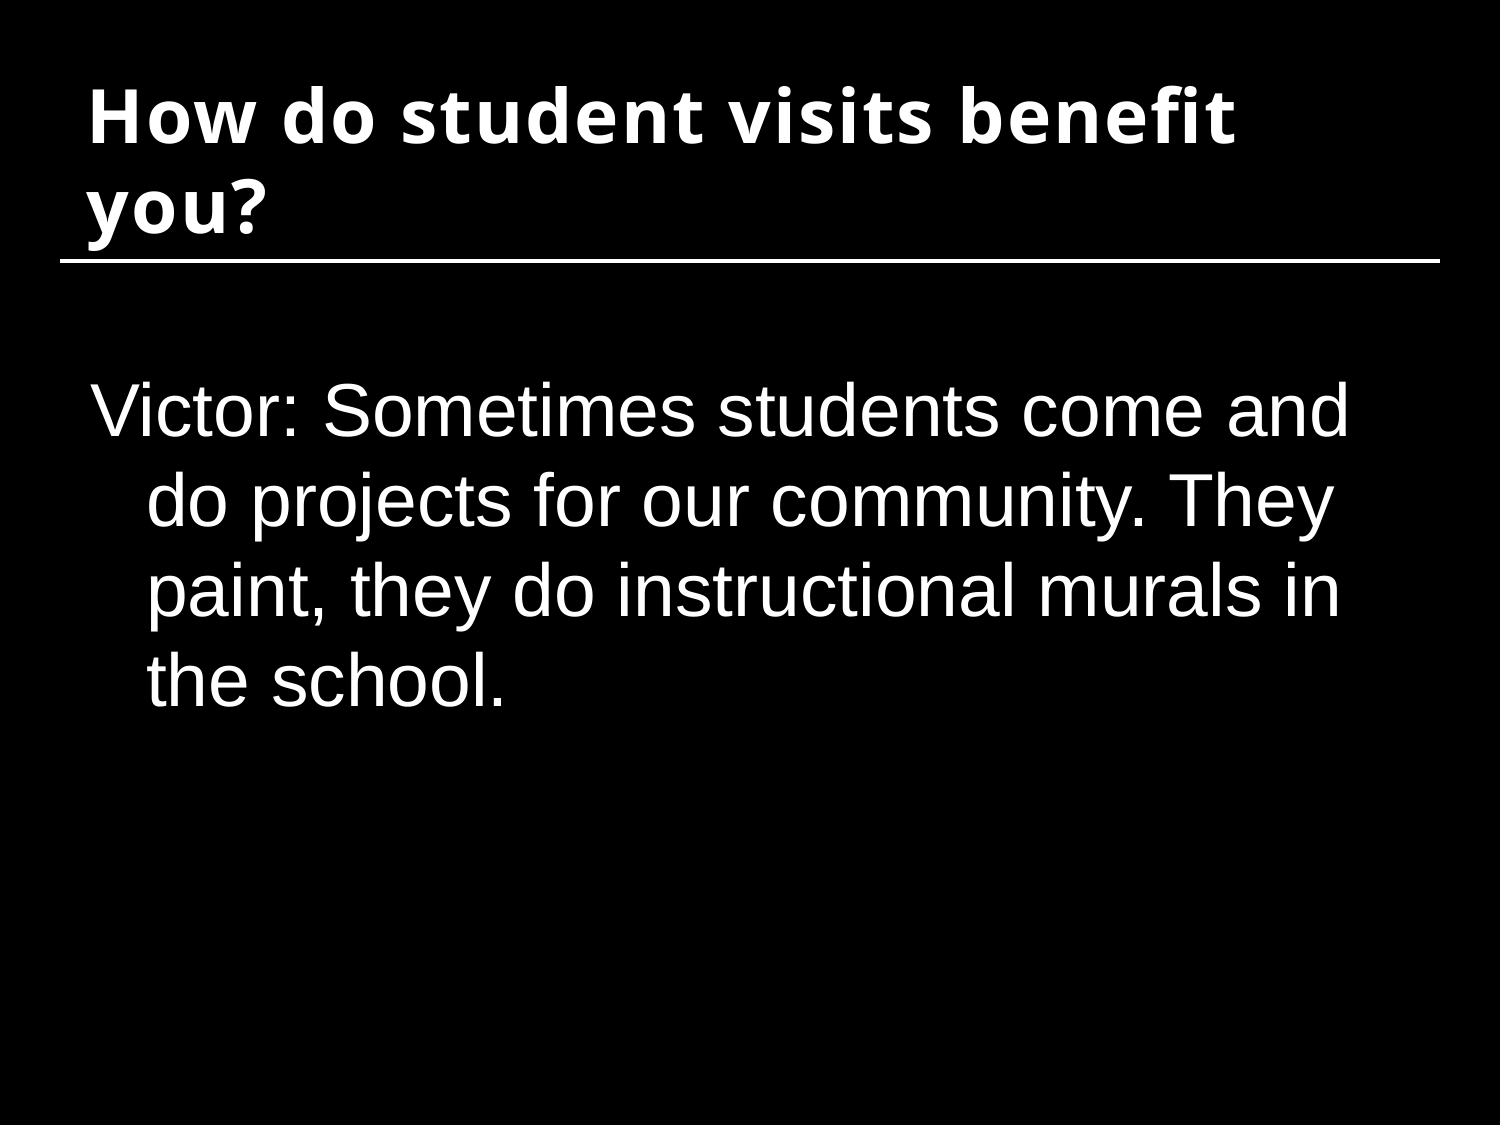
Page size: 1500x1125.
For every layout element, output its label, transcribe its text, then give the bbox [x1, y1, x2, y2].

list Victor: Sometimes students come and do projects for our community. They paint, they do instructional murals in the school. [75, 346, 1425, 1014]
text_box How do student visits benefit you? [71, 53, 1422, 260]
